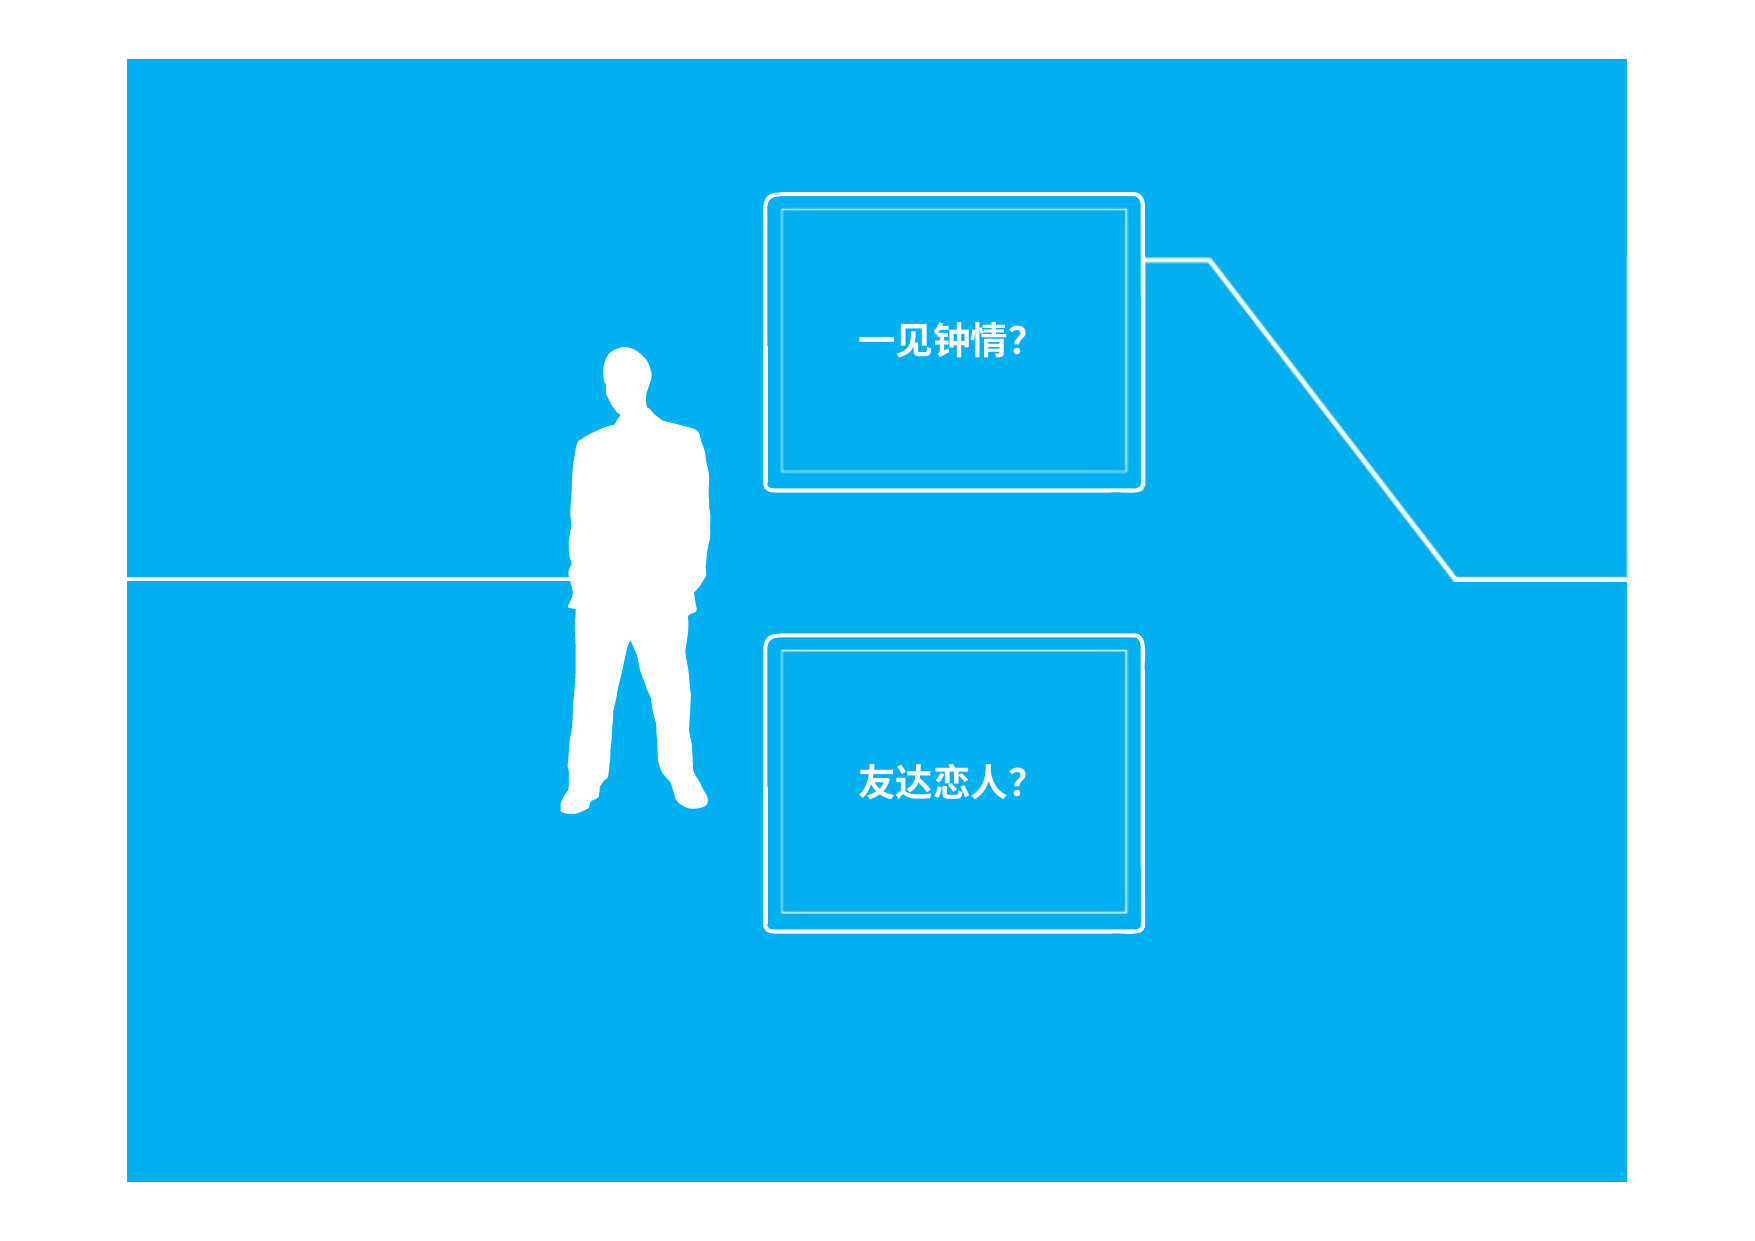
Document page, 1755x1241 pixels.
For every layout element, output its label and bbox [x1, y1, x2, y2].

text_box [125, 57, 1629, 1184]
text_box [558, 344, 713, 817]
text_box [781, 631, 1148, 930]
text_box [761, 631, 782, 790]
picture [1141, 255, 1630, 582]
text_box [782, 190, 1147, 257]
picture [780, 649, 1128, 914]
text_box [761, 480, 1136, 495]
text_box [761, 921, 1146, 936]
text_box [761, 190, 782, 349]
picture [780, 208, 1128, 474]
